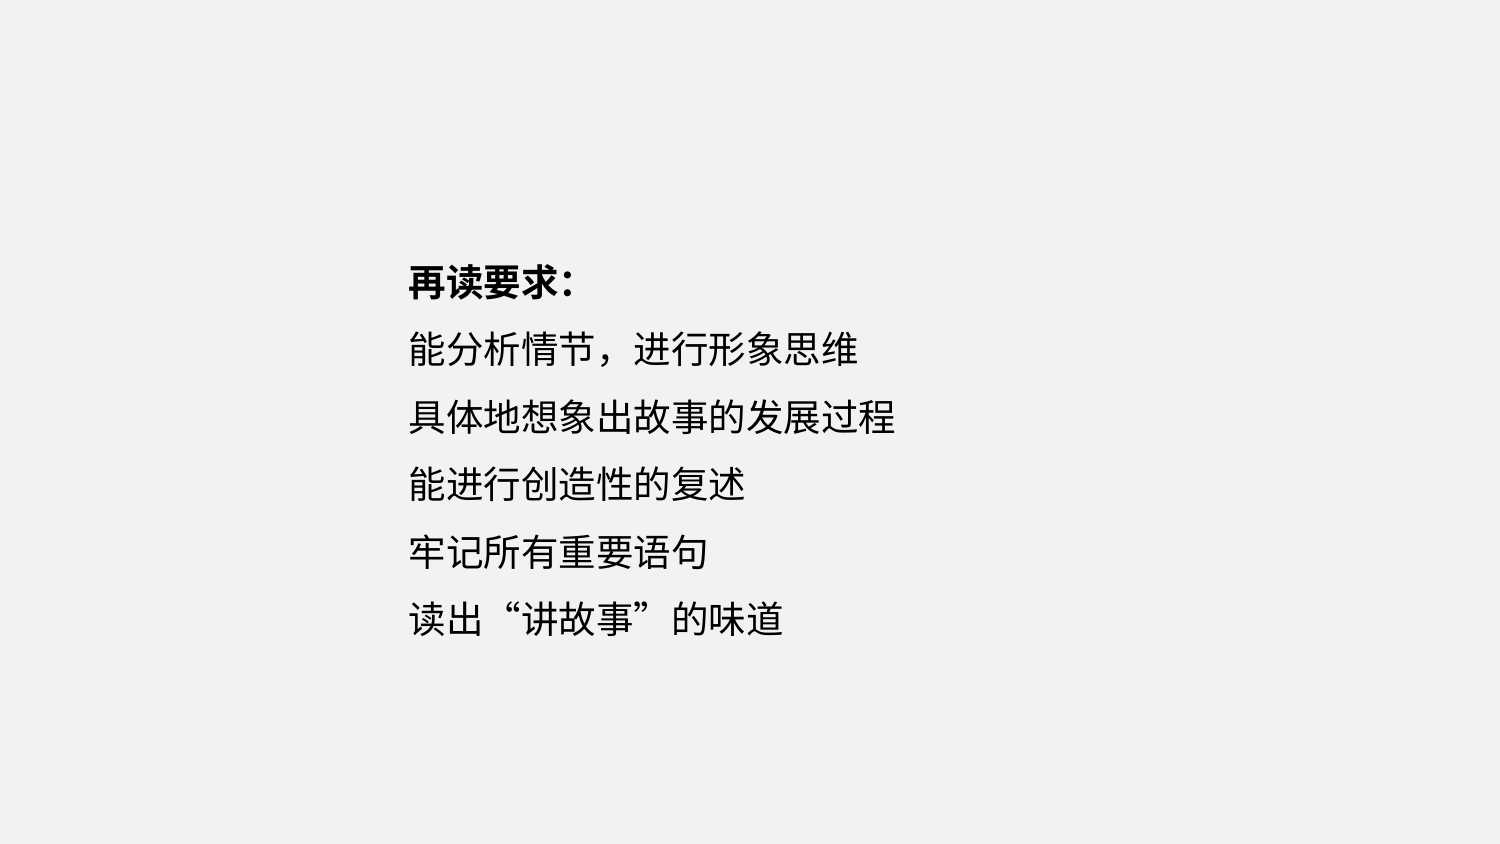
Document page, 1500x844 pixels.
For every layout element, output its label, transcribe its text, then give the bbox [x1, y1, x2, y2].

text_box 再读要求： 能分析情节，进行形象思维 具体地想象出故事的发展过程 能进行创造性的复述 牢记所有重要语句 读出“讲故事”的味道 [337, 228, 1221, 649]
